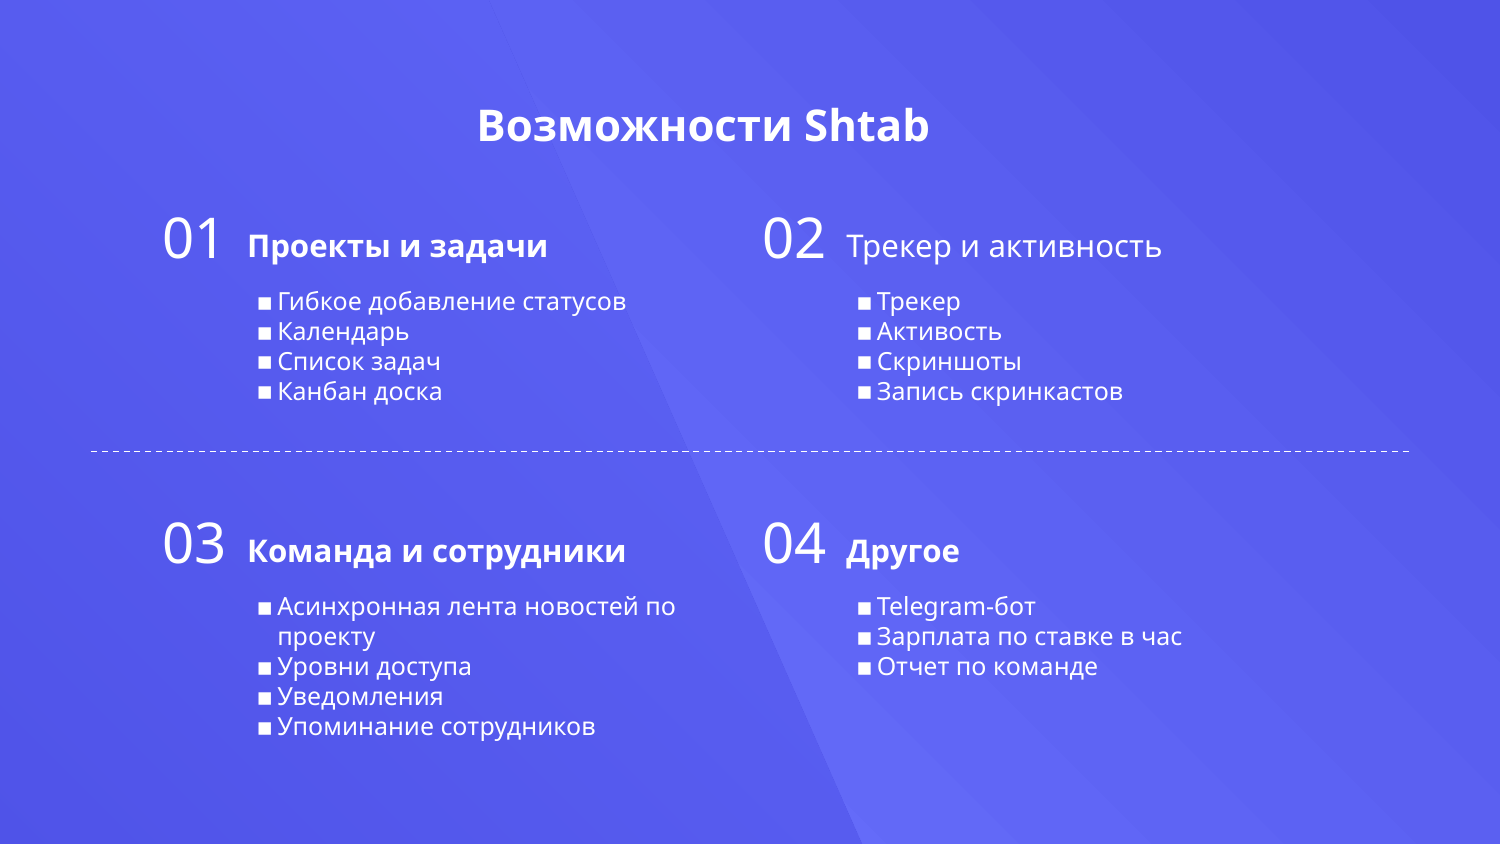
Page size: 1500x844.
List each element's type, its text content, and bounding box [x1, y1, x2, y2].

text_box Возможности Shtab [465, 91, 1035, 172]
text_box 01 [151, 196, 280, 277]
text_box 03 [151, 501, 280, 582]
text_box 04 [751, 501, 880, 582]
text_box Команда и сотрудники [280, 525, 736, 575]
text_box Другое [880, 525, 1336, 575]
text_box Telegram-бот Зарплата по ставке в час Отчет по команде [844, 585, 1345, 747]
text_box Асинхронная лента новостей по проекту Уровни доступа Уведомления Упоминание сотрудников [245, 585, 746, 767]
text_box 02 [751, 196, 880, 277]
text_box Трекер Активость Скриншоты Запись скринкастов [844, 280, 1345, 417]
text_box Трекер и активность [880, 220, 1336, 270]
text_box Проекты и задачи [280, 220, 736, 270]
text_box Гибкое добавление статусов Календарь Список задач Канбан доска [245, 280, 746, 417]
